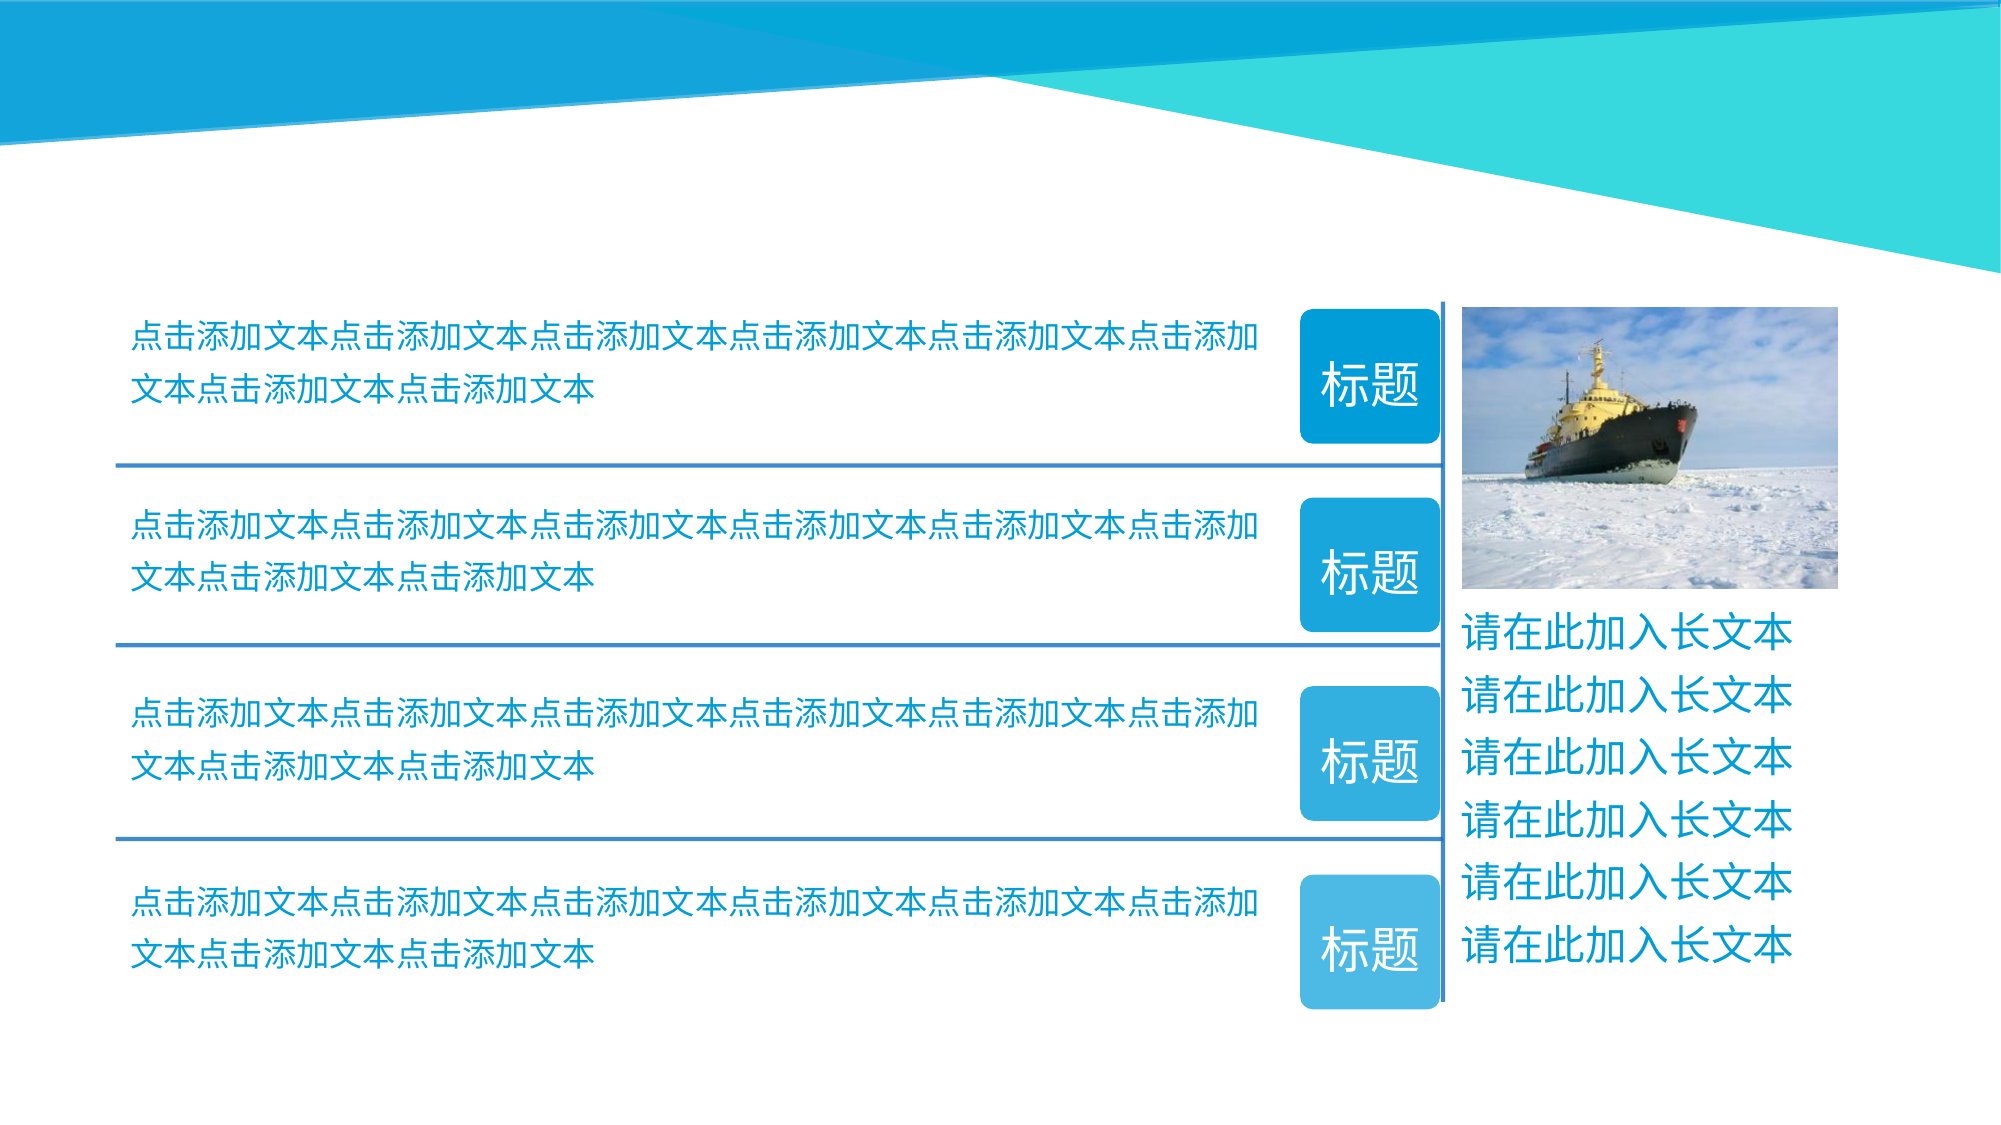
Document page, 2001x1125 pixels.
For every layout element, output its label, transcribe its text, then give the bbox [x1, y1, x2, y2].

text_box [1299, 798, 1440, 822]
text_box 标题 [1297, 723, 1440, 798]
text_box [1299, 685, 1440, 723]
text_box [1299, 421, 1440, 445]
text_box [1299, 873, 1440, 911]
picture [1462, 307, 1838, 589]
text_box 标题 [1297, 911, 1440, 987]
text_box [994, 8, 2000, 275]
text_box [1299, 496, 1440, 534]
text_box [1299, 307, 1440, 346]
text_box [0, 0, 2000, 147]
text_box 点击添加文本点击添加文本点击添加文本点击添加文本点击添加文本点击添加 文本点击添加文本点击添加文本 [115, 496, 1281, 604]
text_box [1299, 610, 1440, 634]
text_box 点击添加文本点击添加文本点击添加文本点击添加文本点击添加文本点击添加 文本点击添加文本点击添加文本 [115, 308, 1281, 416]
text_box [1299, 987, 1441, 1011]
text_box 请在此加入长文本 请在此加入长文本 请在此加入长文本 请在此加入长文本 请在此加入长文本 请在此加入长文本 [1445, 598, 1821, 977]
text_box 点击添加文本点击添加文本点击添加文本点击添加文本点击添加文本点击添加 文本点击添加文本点击添加文本 [115, 685, 1281, 793]
text_box 标题 [1297, 534, 1440, 610]
text_box 点击添加文本点击添加文本点击添加文本点击添加文本点击添加文本点击添加 文本点击添加文本点击添加文本 [115, 873, 1281, 981]
text_box 标题 [1297, 346, 1440, 421]
